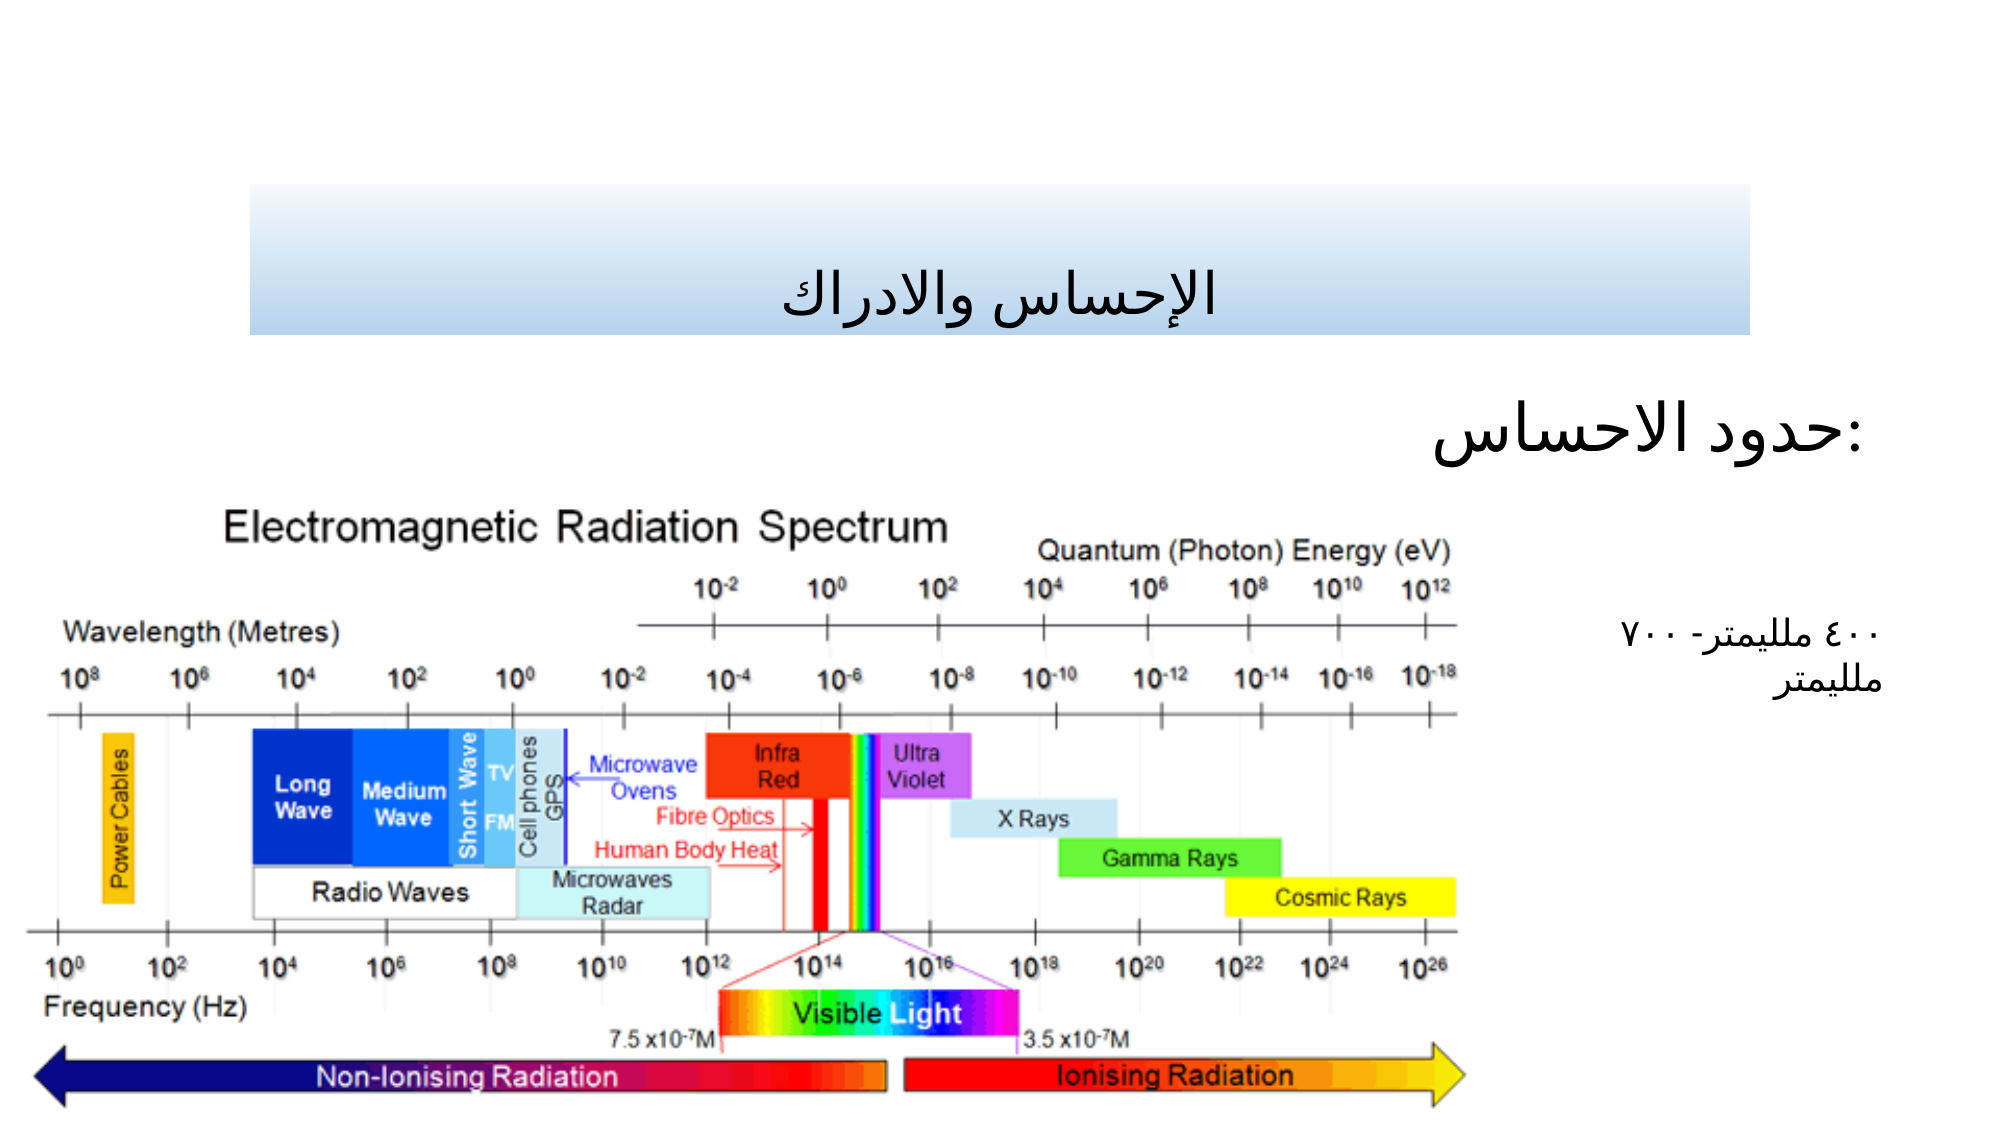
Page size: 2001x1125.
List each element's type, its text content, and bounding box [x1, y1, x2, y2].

subtitle حدود الاحساس: [121, 376, 1879, 1030]
text_box ٤٠٠ ملليمتر- ٧٠٠ ملليمتر [1512, 601, 1899, 707]
picture [20, 485, 1479, 1111]
title الإحساس والادراك [249, 184, 1750, 335]
